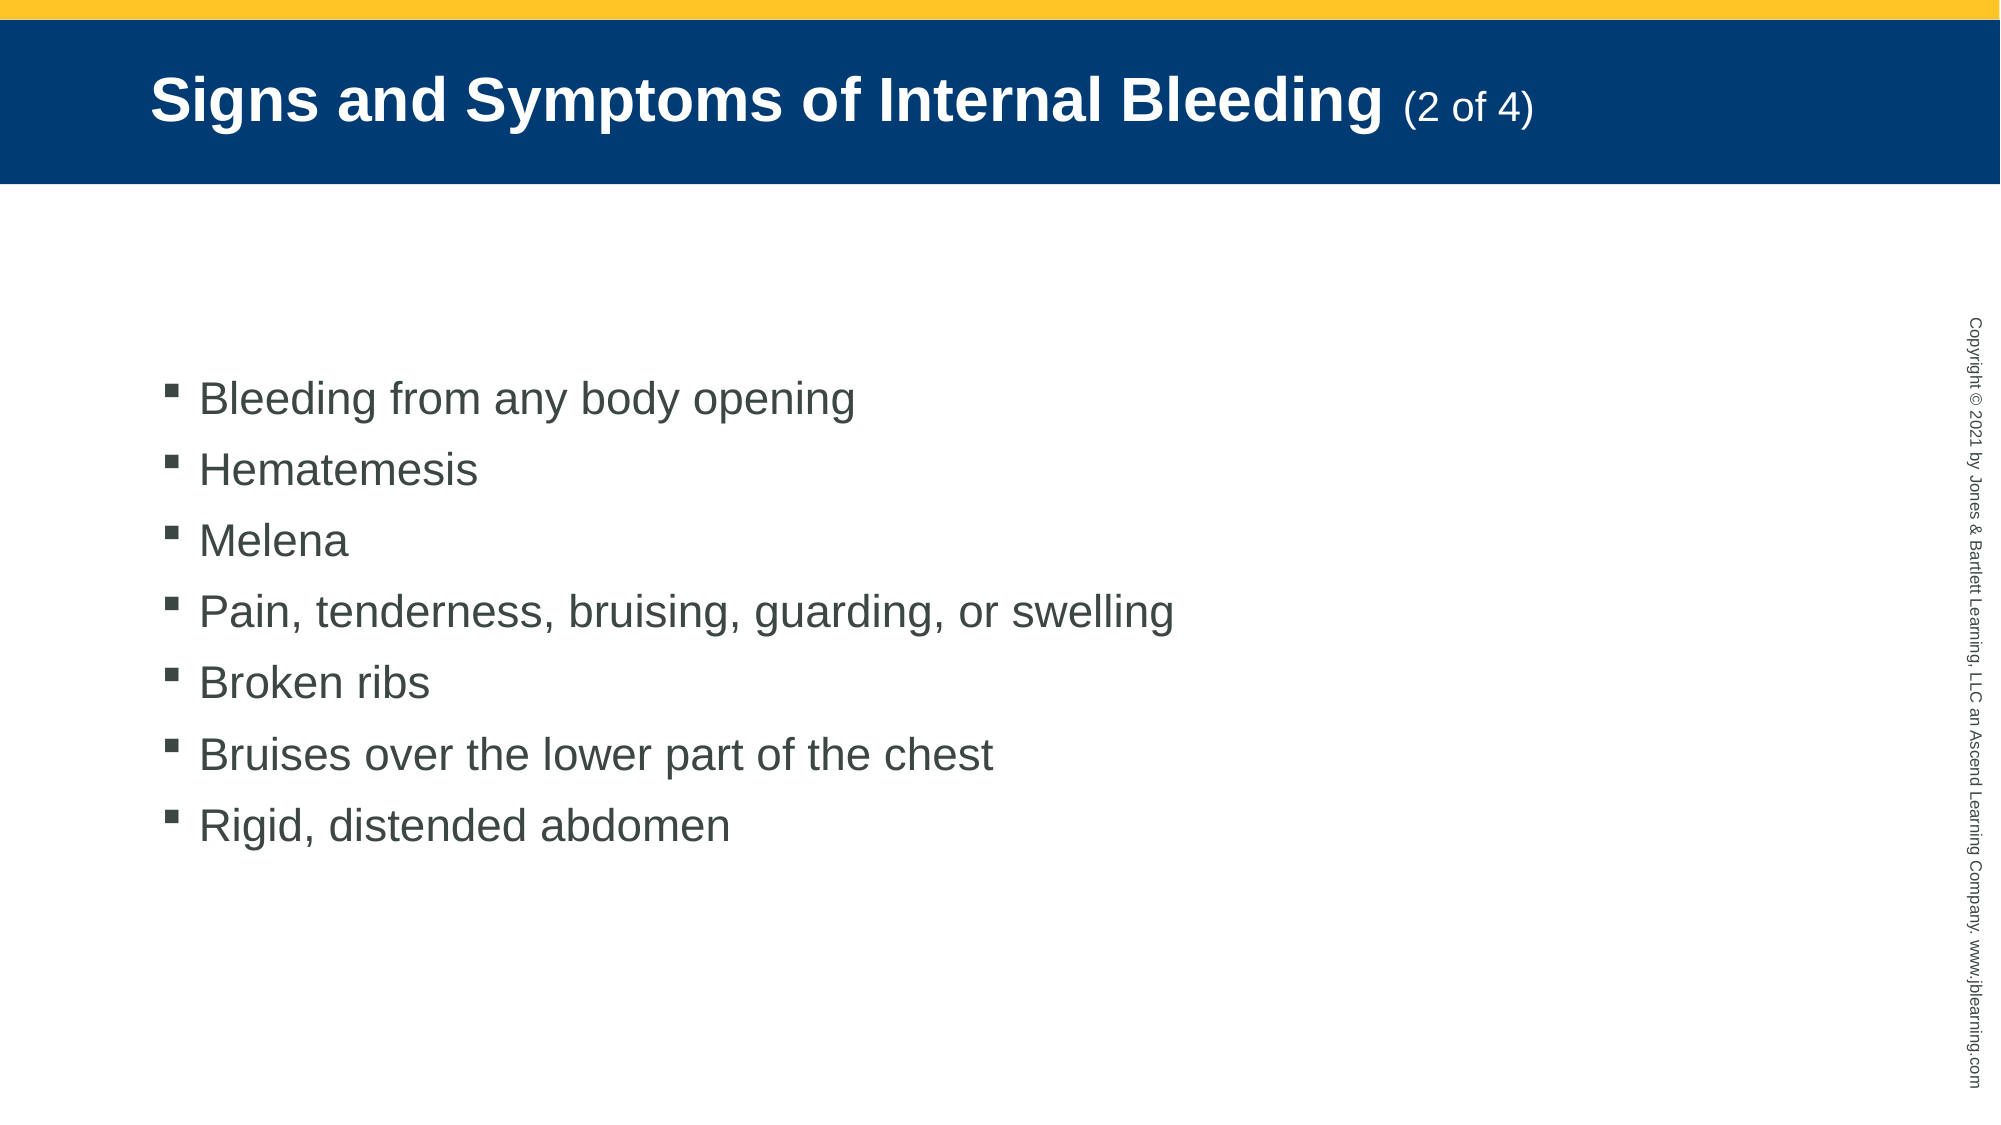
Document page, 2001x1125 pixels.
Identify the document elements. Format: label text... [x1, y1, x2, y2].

list Bleeding from any body opening Hematemesis Melena Pain, tenderness, bruising, guarding, or swelling Broken ribs Bruises over the lower part of the chest Rigid, distended abdomen [146, 361, 1859, 1016]
title Signs and Symptoms of Internal Bleeding (2 of 4) [0, 19, 2000, 185]
